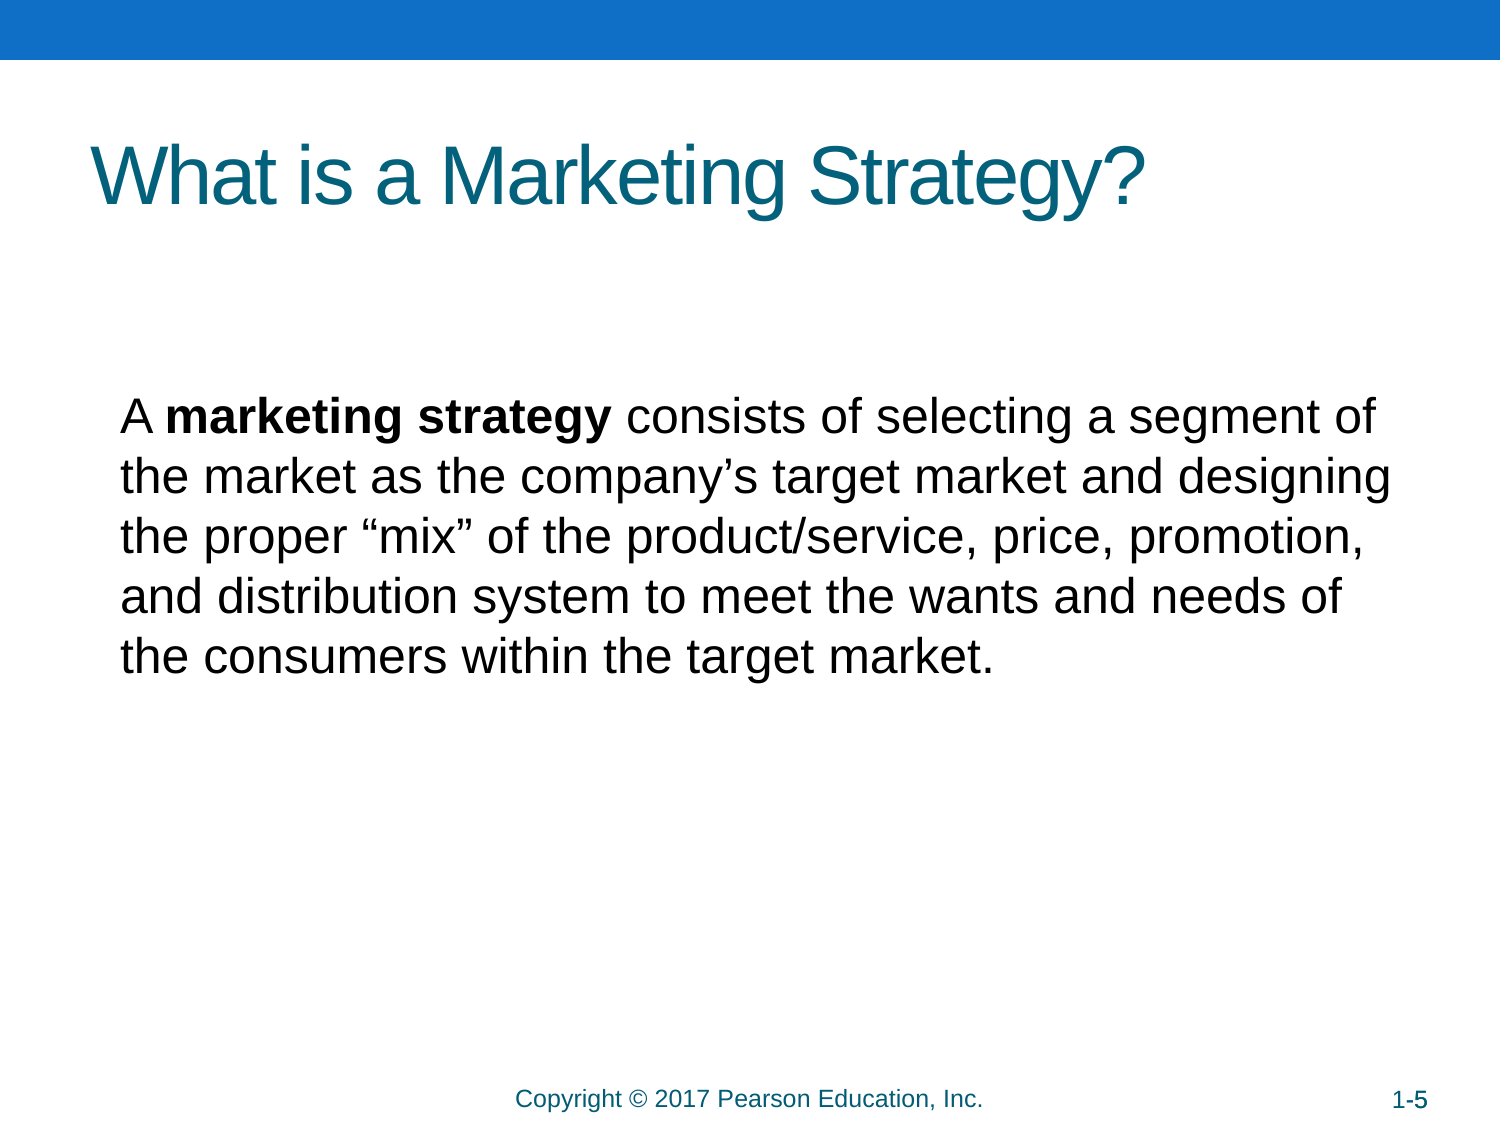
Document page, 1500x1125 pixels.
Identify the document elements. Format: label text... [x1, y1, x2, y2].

title What is a Marketing Strategy? [75, 90, 1425, 253]
list A marketing strategy consists of selecting a segment of the market as the company’s target market and designing the proper “mix” of the product/service, price, promotion, and distribution system to meet the wants and needs of the consumers within the target market. [75, 376, 1425, 1125]
